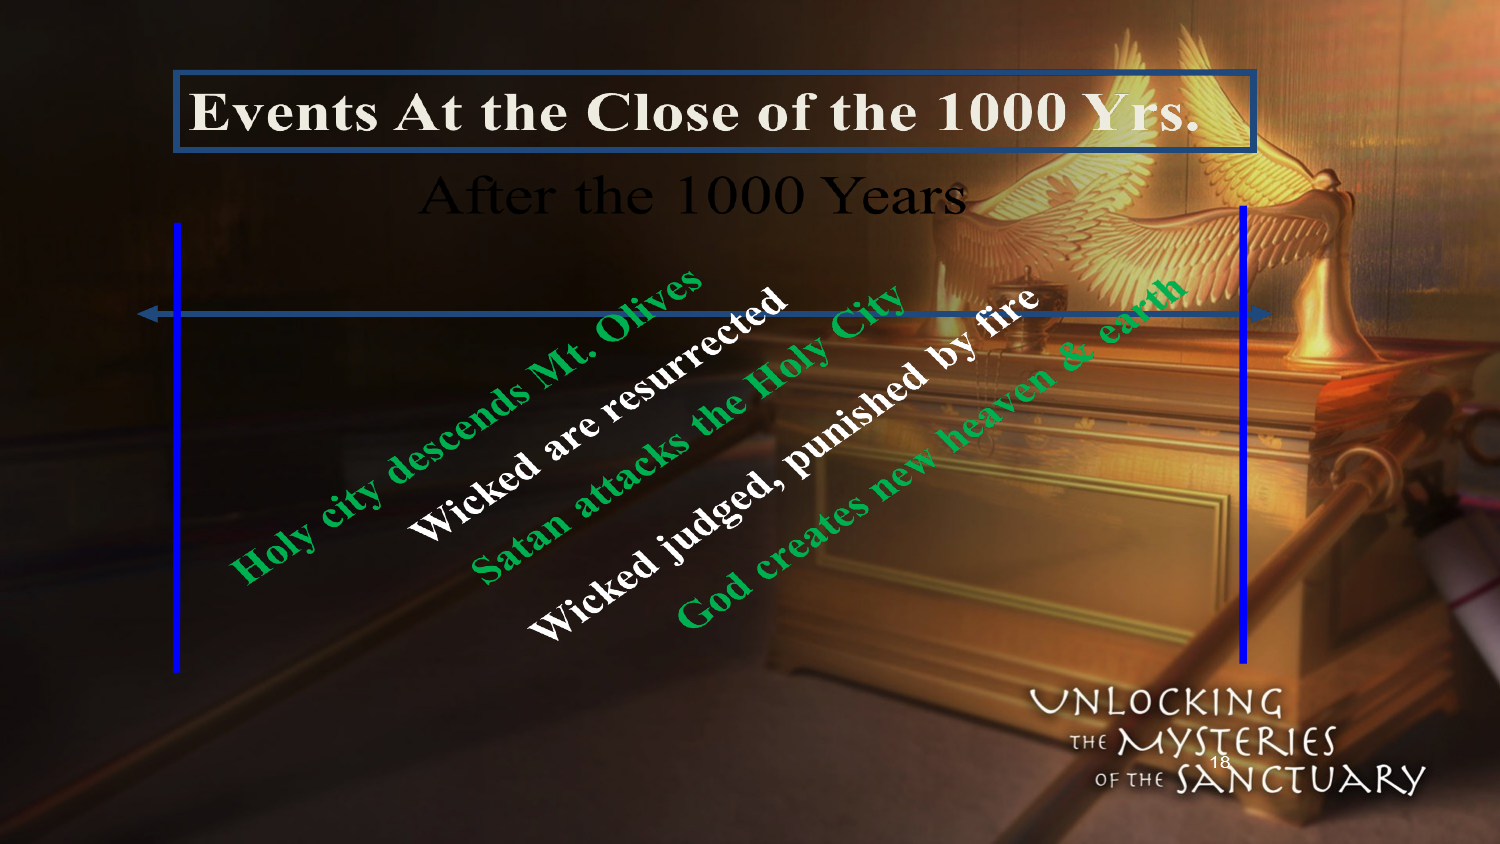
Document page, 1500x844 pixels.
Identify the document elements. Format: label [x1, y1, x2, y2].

picture [0, 0, 1500, 844]
list [114, 59, 1304, 782]
